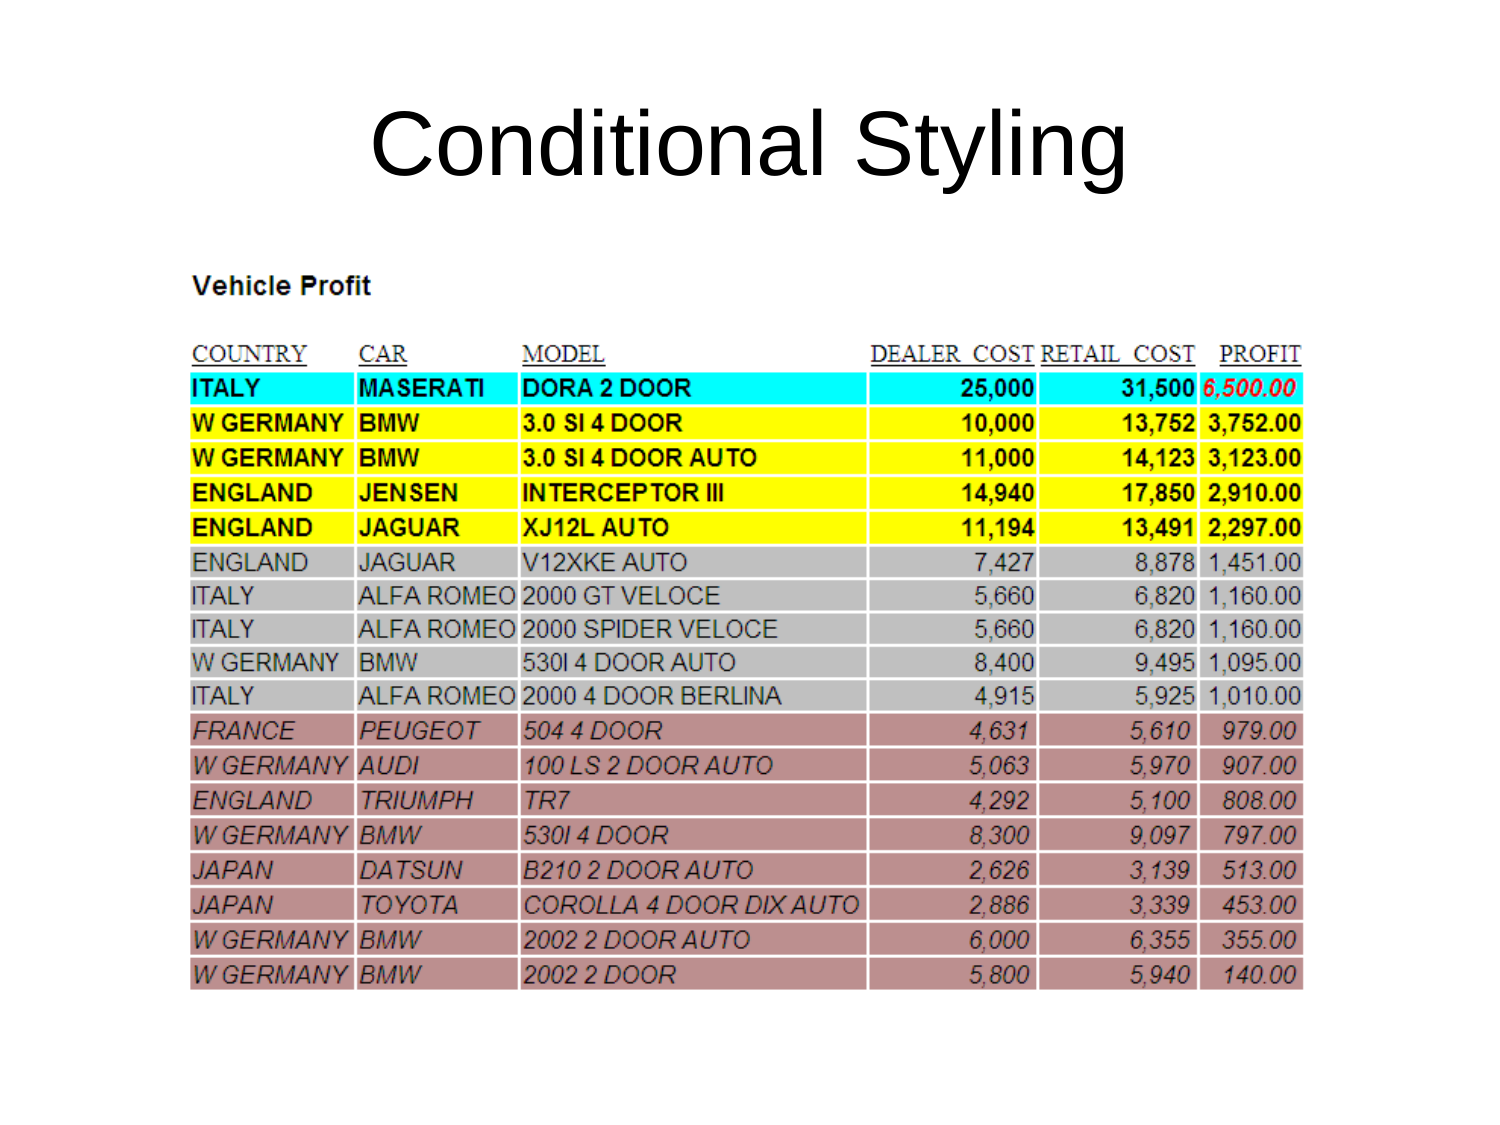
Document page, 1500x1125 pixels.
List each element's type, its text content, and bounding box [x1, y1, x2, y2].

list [182, 262, 1317, 1006]
title Conditional Styling [75, 45, 1425, 233]
